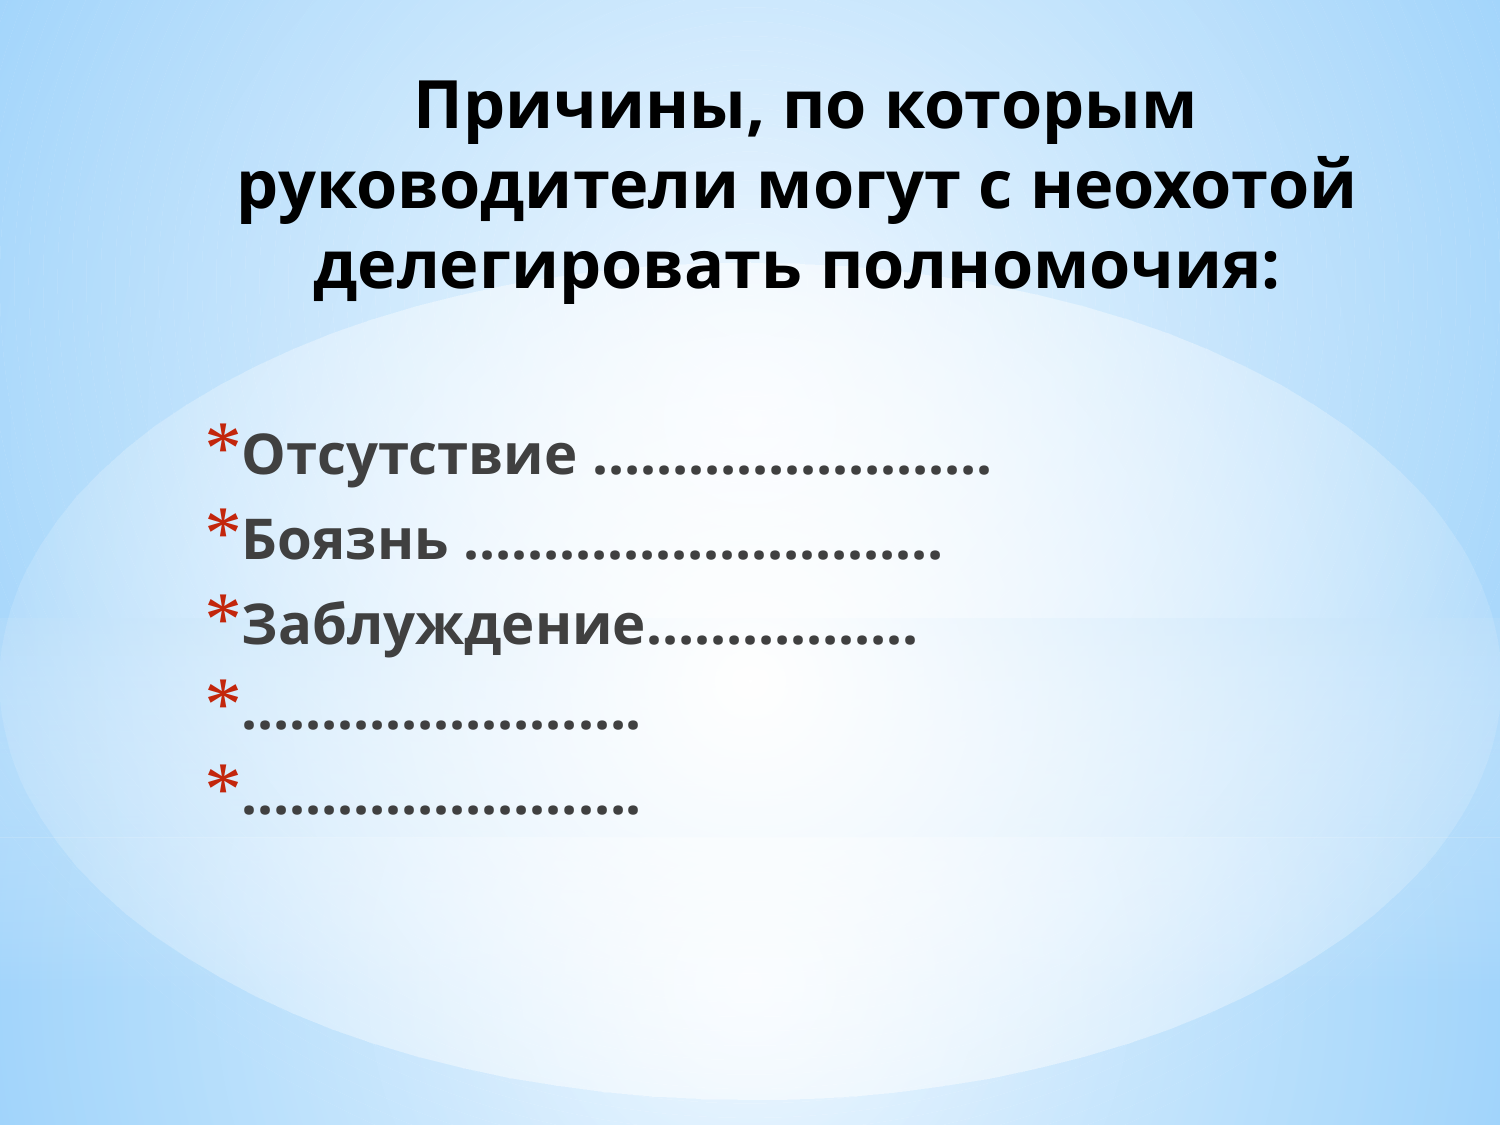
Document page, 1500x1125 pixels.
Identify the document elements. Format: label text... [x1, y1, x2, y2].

title Причины, по которым руководители могут с неохотой делегировать полномочия: [123, 54, 1471, 256]
list Отсутствие ……………………. Боязнь ………………………… Заблуждение…………….. ……………………. ……………………. [183, 338, 1233, 1027]
